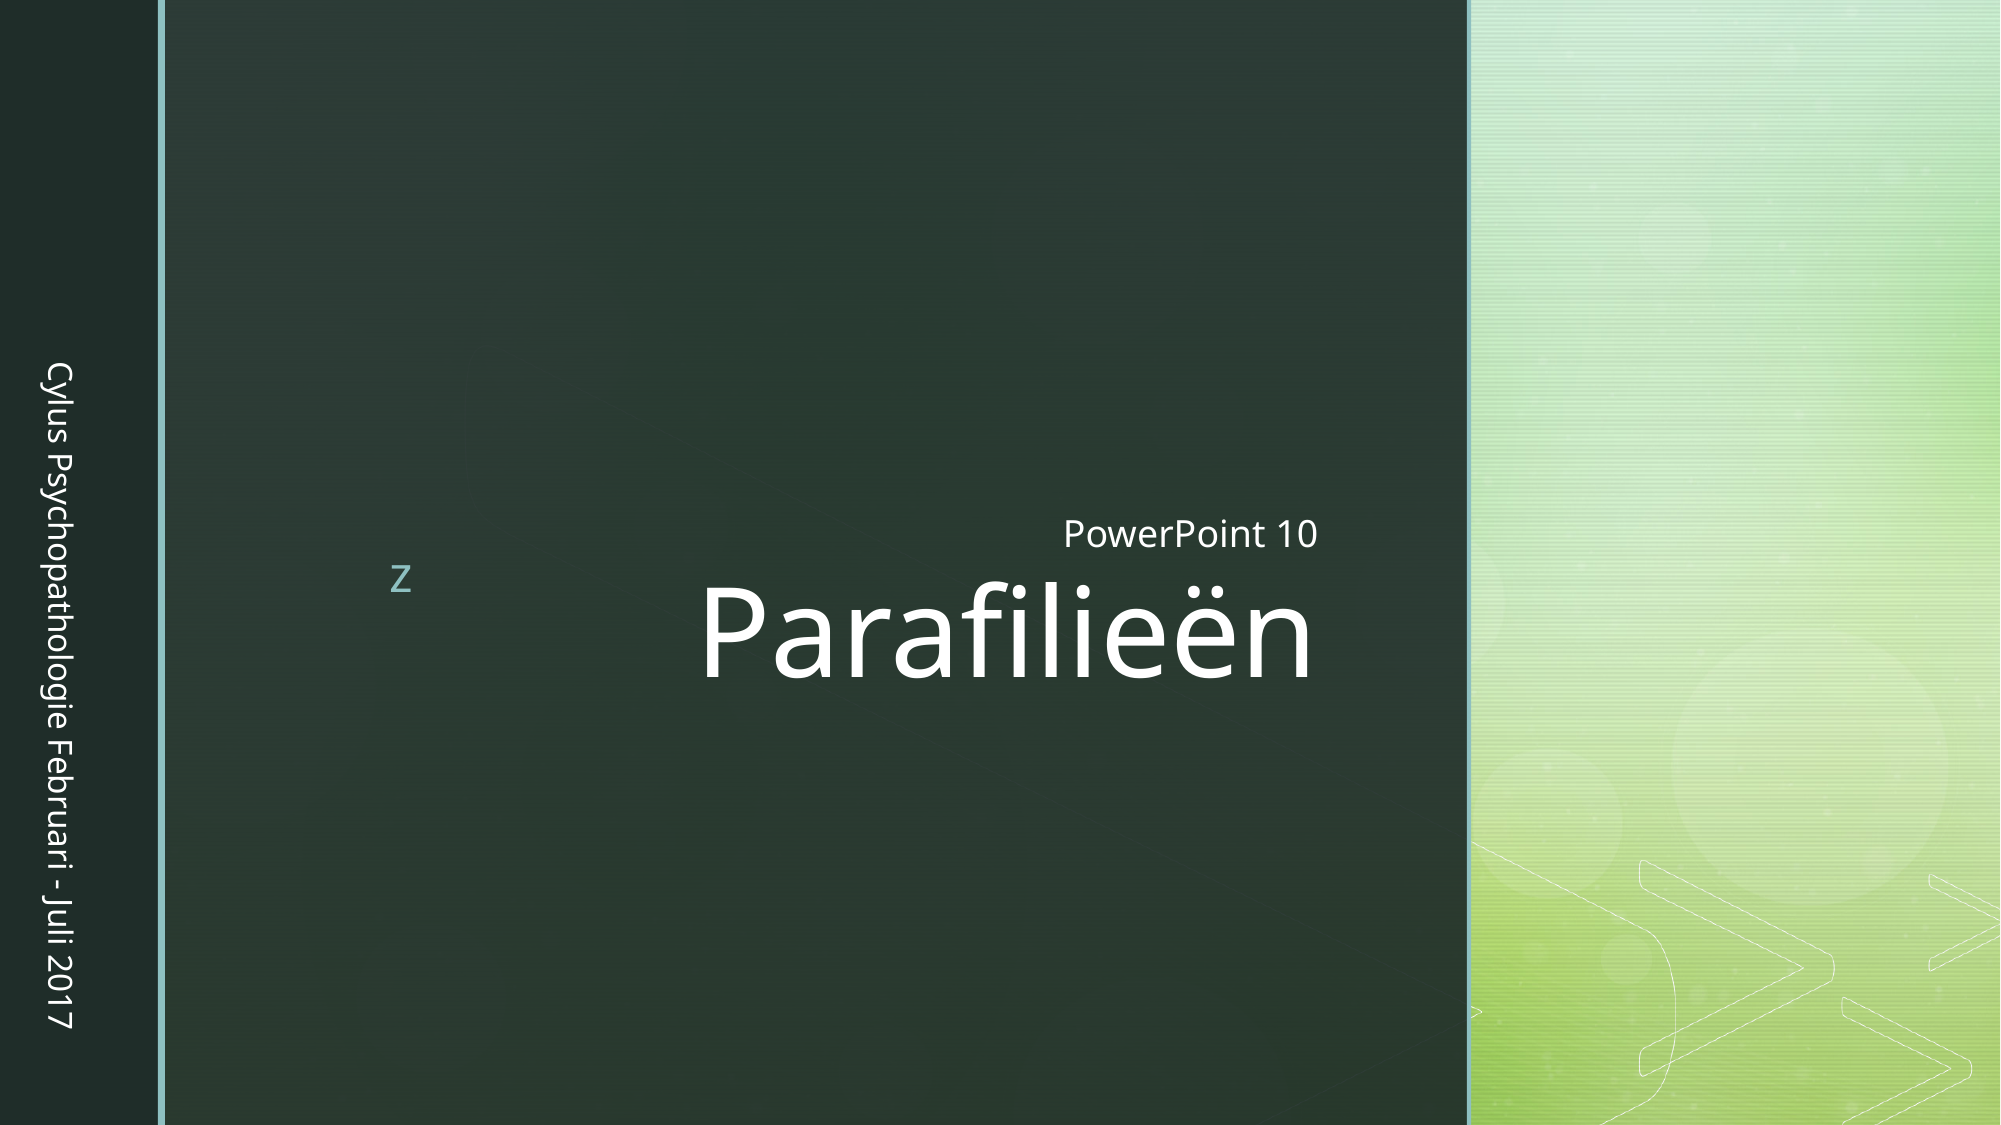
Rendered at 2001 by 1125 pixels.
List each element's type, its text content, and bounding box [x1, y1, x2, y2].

title Parafilieën [428, 562, 1334, 935]
subtitle PowerPoint 10 [454, 372, 1334, 563]
picture [1472, 0, 2001, 1125]
footer Cylus Psychopathologie Februari - Juli 2017 [38, 79, 148, 1046]
